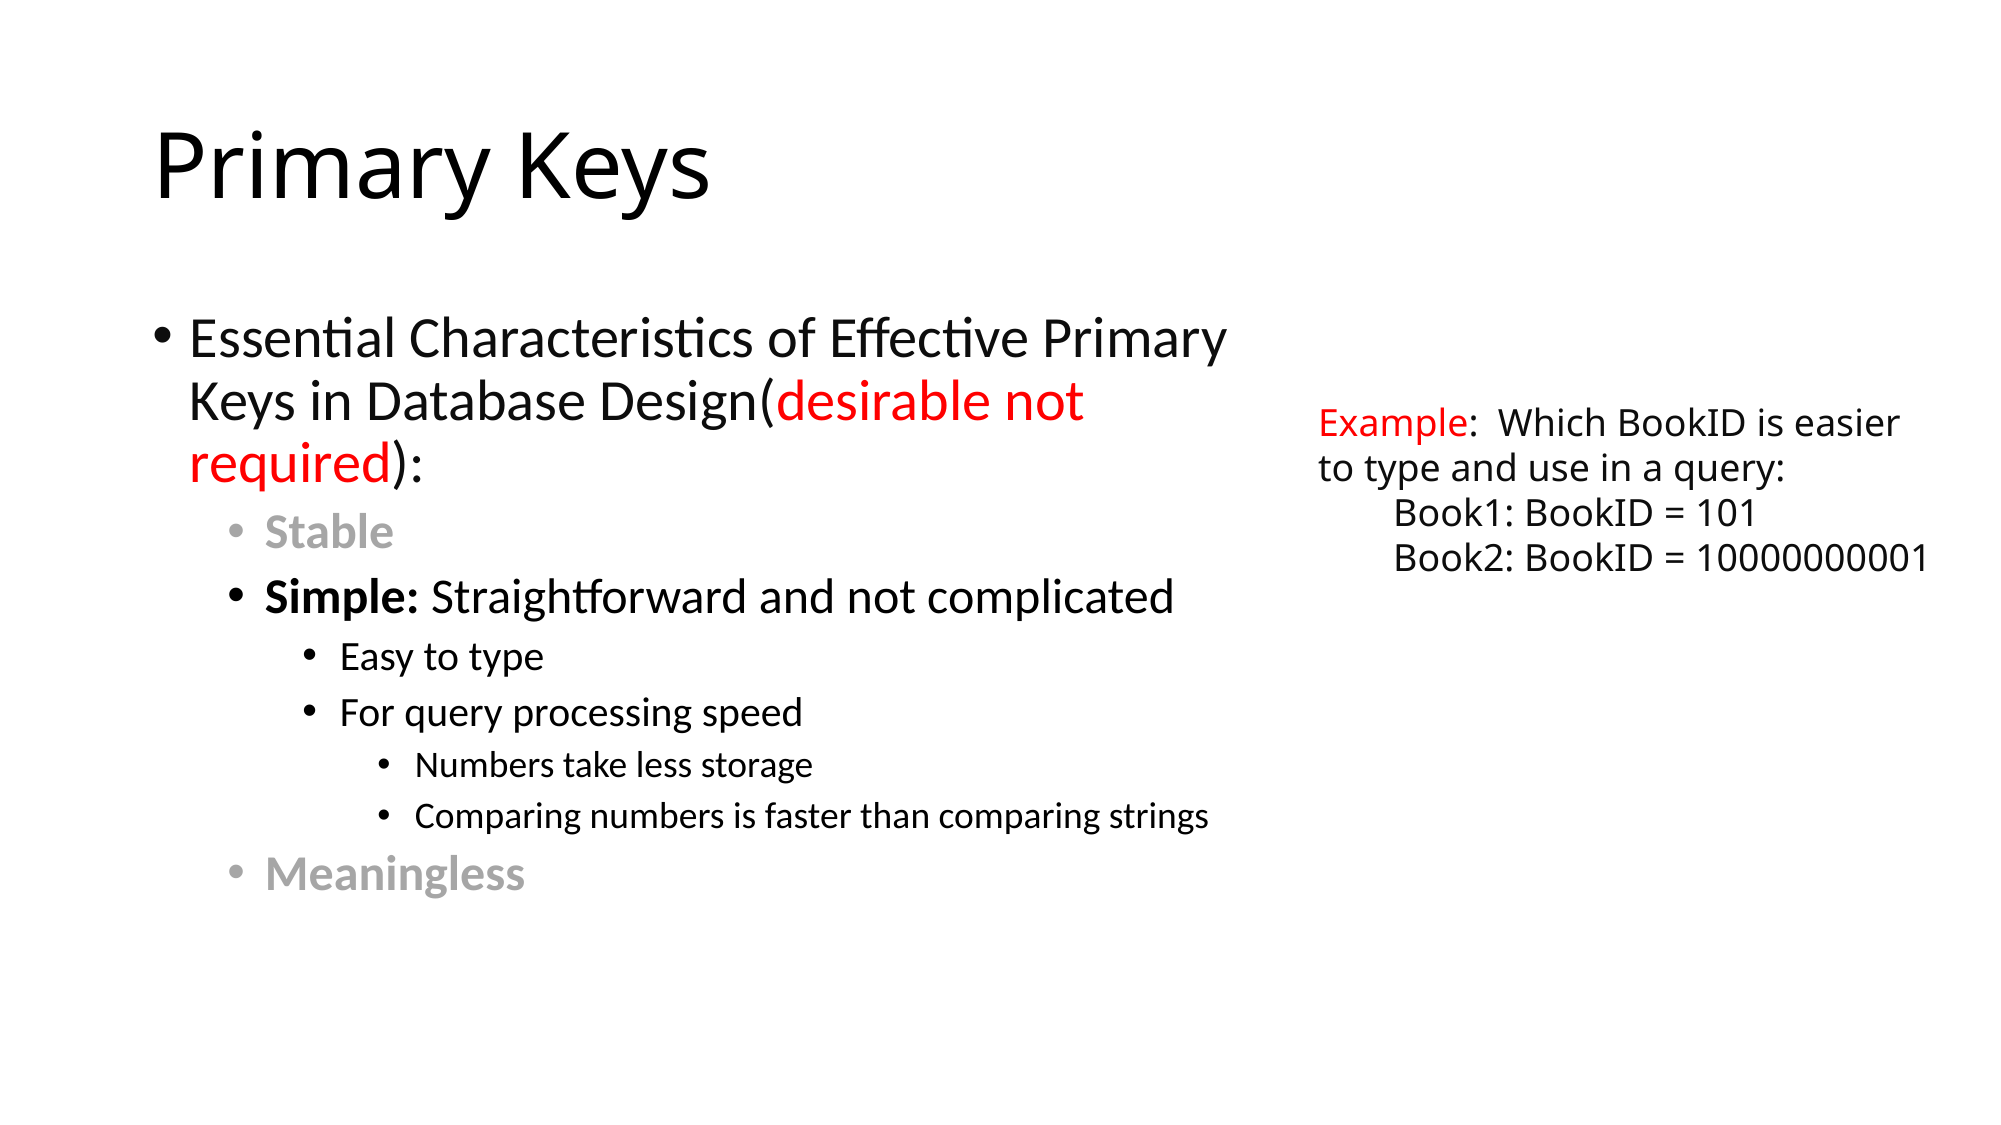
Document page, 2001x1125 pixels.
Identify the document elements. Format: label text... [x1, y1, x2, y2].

text_box Example: Which BookID is easier to type and use in a query: Book1: BookID = 101 Book2: BookID = 10000000001 [1303, 391, 1958, 587]
list Essential Characteristics of Effective Primary Keys in Database Design(desirable not required): Stable Simple: Straightforward and not complicated Easy to type For query processing speed Numbers take less storage Comparing numbers is faster than comparing strings Meaningless [137, 299, 1262, 1014]
title Primary Keys [137, 59, 1863, 278]
